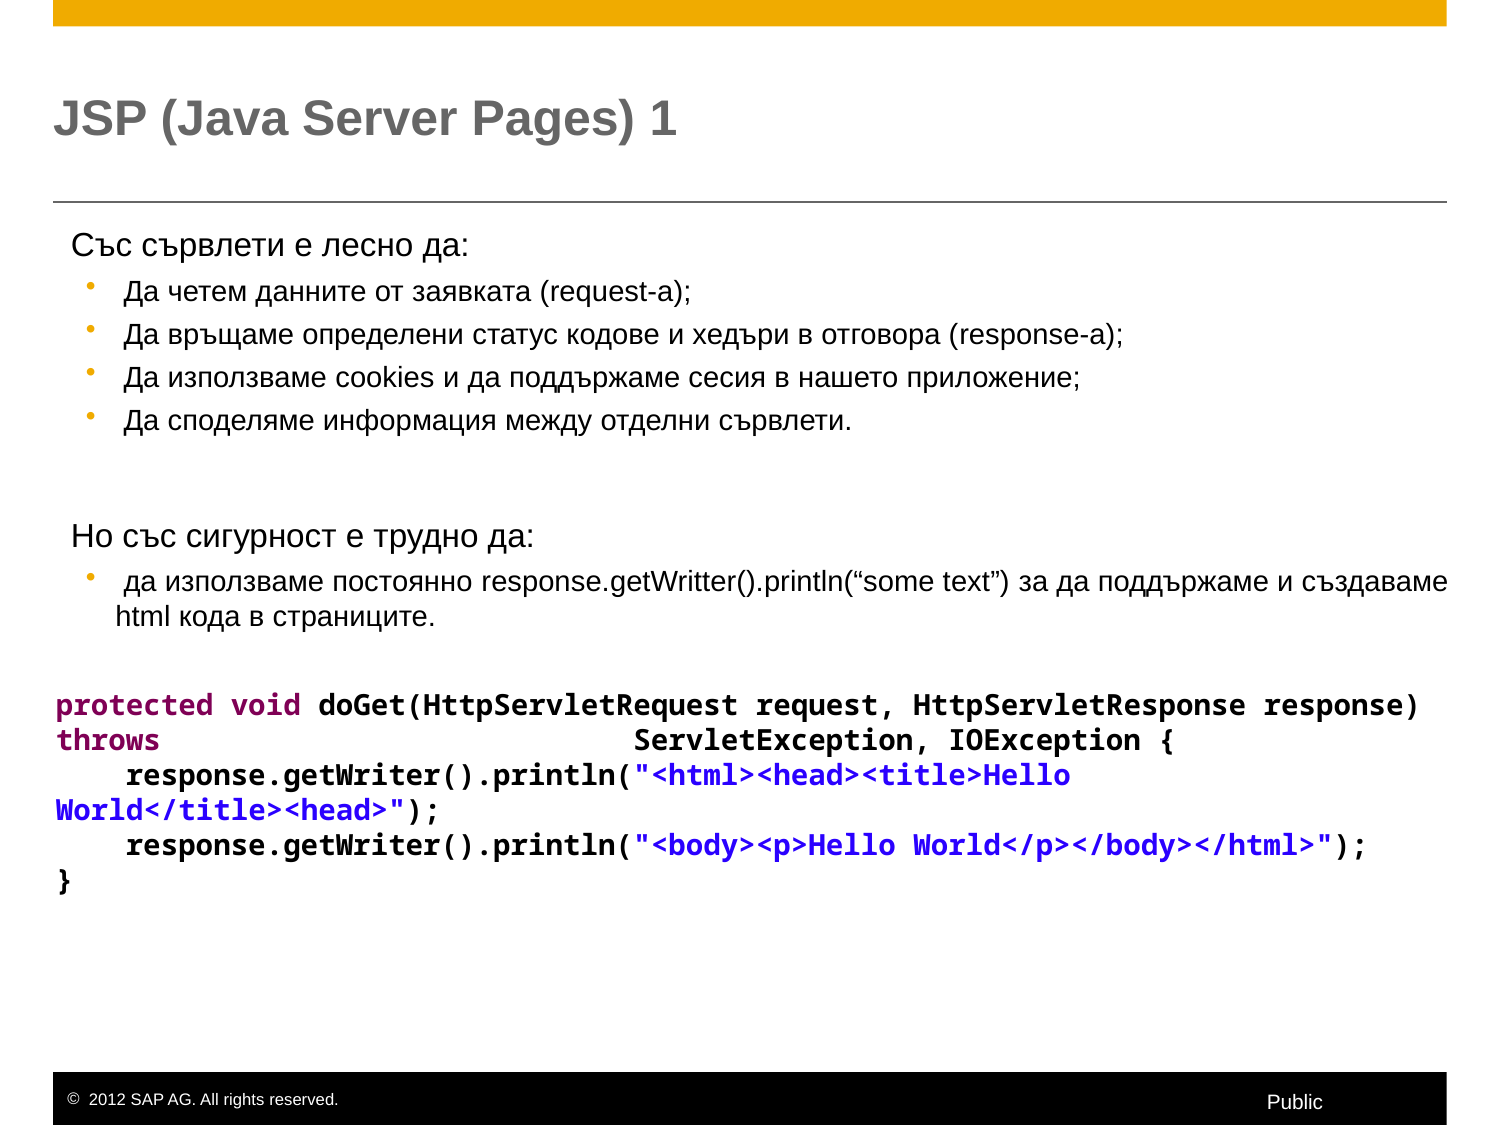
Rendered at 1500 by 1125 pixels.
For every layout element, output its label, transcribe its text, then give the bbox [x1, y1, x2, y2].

text_box protected void doGet(HttpServletRequest request, HttpServletResponse response) throws ServletException, IOException { response.getWriter().println("<html><head><title>Hello World</title><head>"); response.getWriter().println("<body><p>Hello World</p></body></html>"); } [55, 686, 1452, 897]
list Със сървлети е лесно да: Да четем данните от заявката (request-а); Да връщаме определени статус кодове и хедъри в отговора (response-a); Да използваме cookies и да поддържаме сесия в нашето приложение; Да споделяме информация между отделни сървлети. Но със сигурност е трудно да: да използваме постоянно response.getWritter().println(“some text”) за да поддържаме и създаваме html кода в страниците. [56, 223, 1450, 649]
title JSP (Java Server Pages) 1 [53, 53, 1447, 178]
